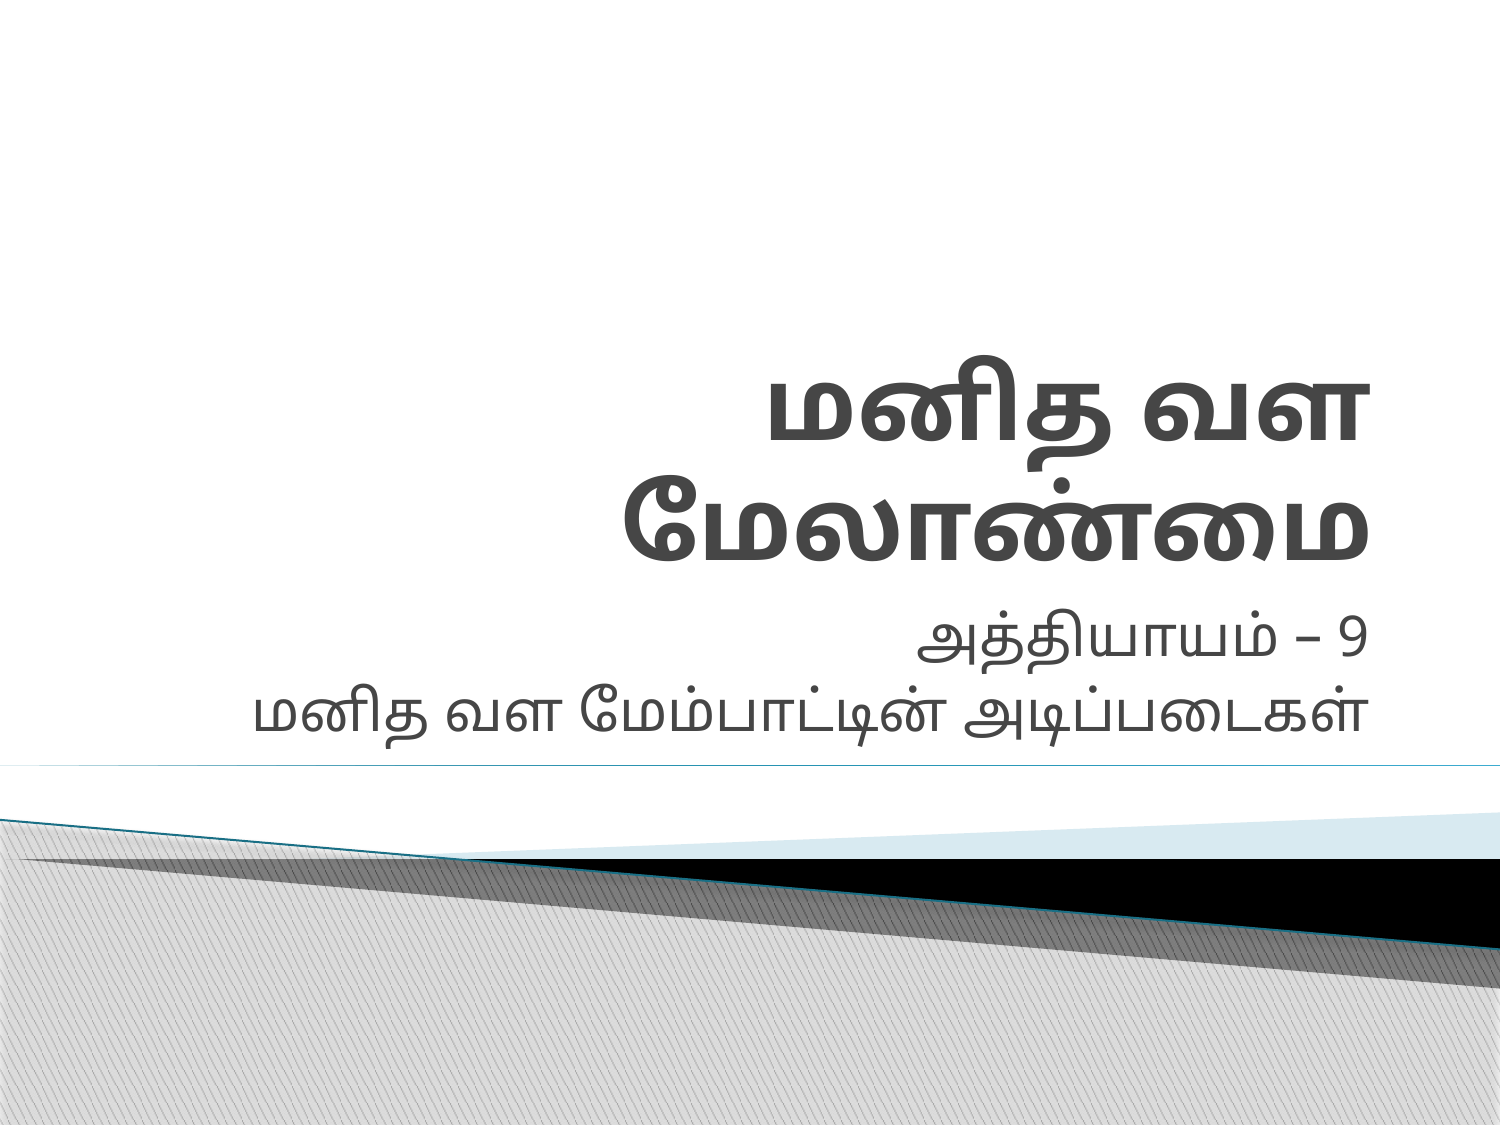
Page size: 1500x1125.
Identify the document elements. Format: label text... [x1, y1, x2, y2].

picture [5, 859, 1500, 989]
subtitle அத்தியாயம் – 9 மனித வள மேம்பாட்டின் அடிப்படைகள் [112, 592, 1388, 790]
title மனித வள மேலாண்மை [112, 287, 1388, 588]
